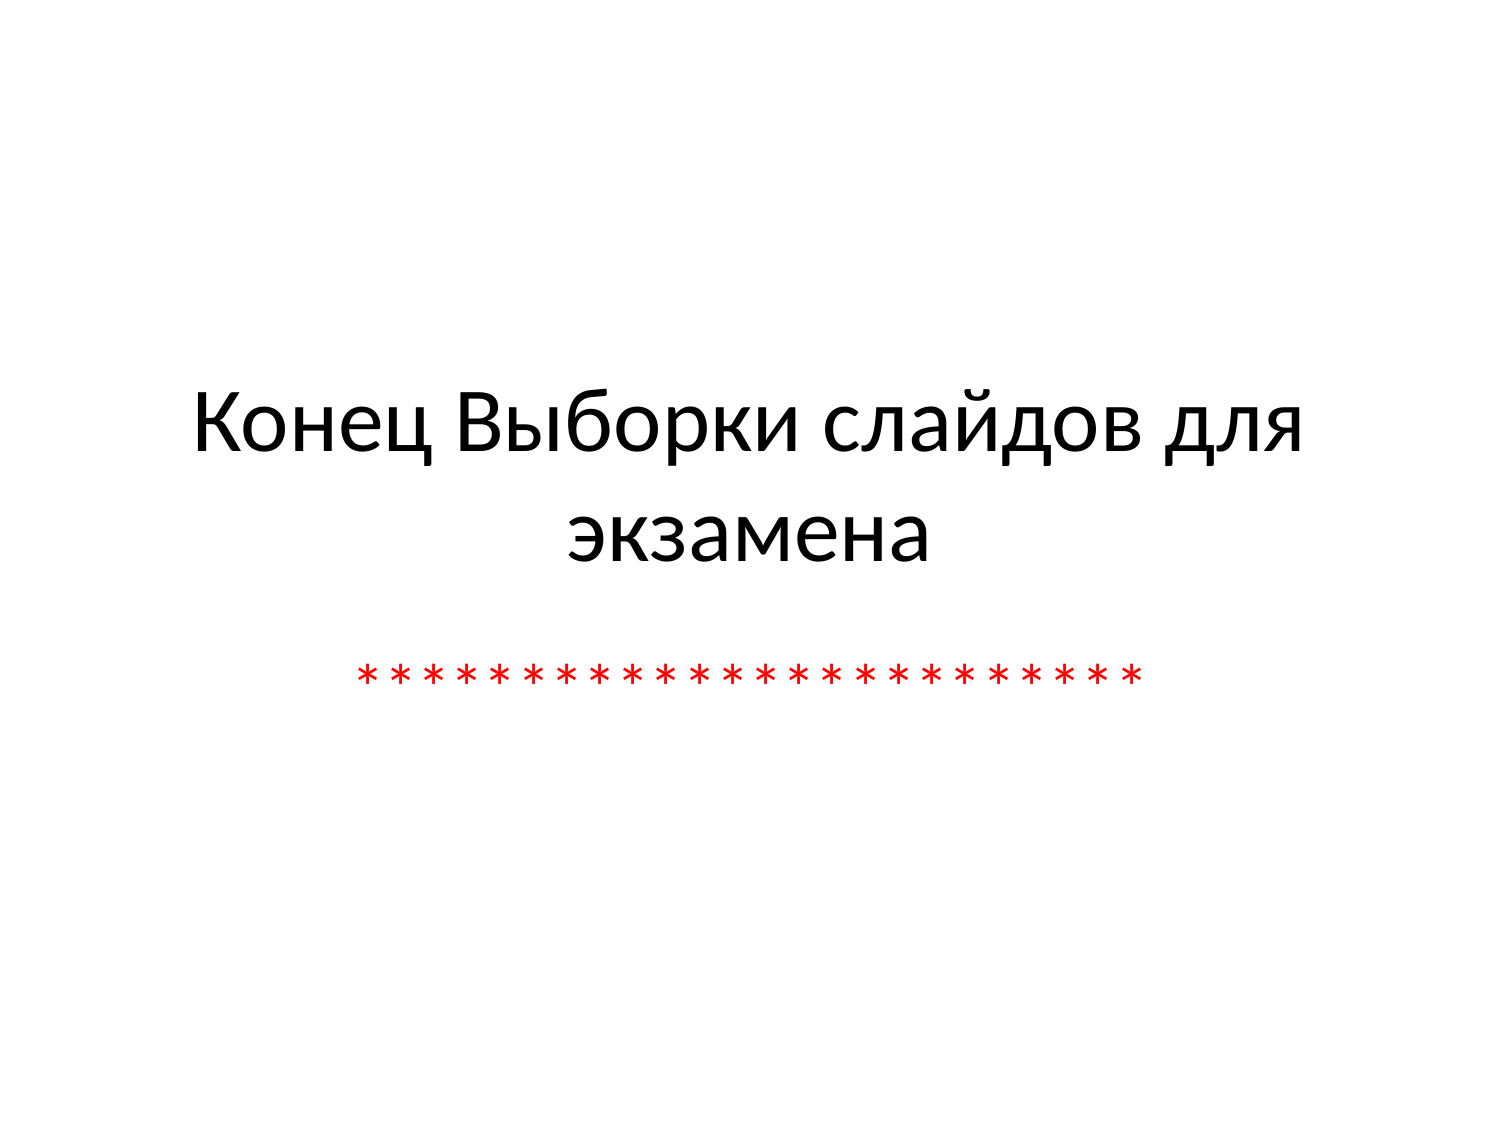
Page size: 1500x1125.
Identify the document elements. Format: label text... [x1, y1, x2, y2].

title Конец Выборки слайдов для экзамена [112, 349, 1388, 591]
subtitle ************************ [225, 637, 1275, 925]
